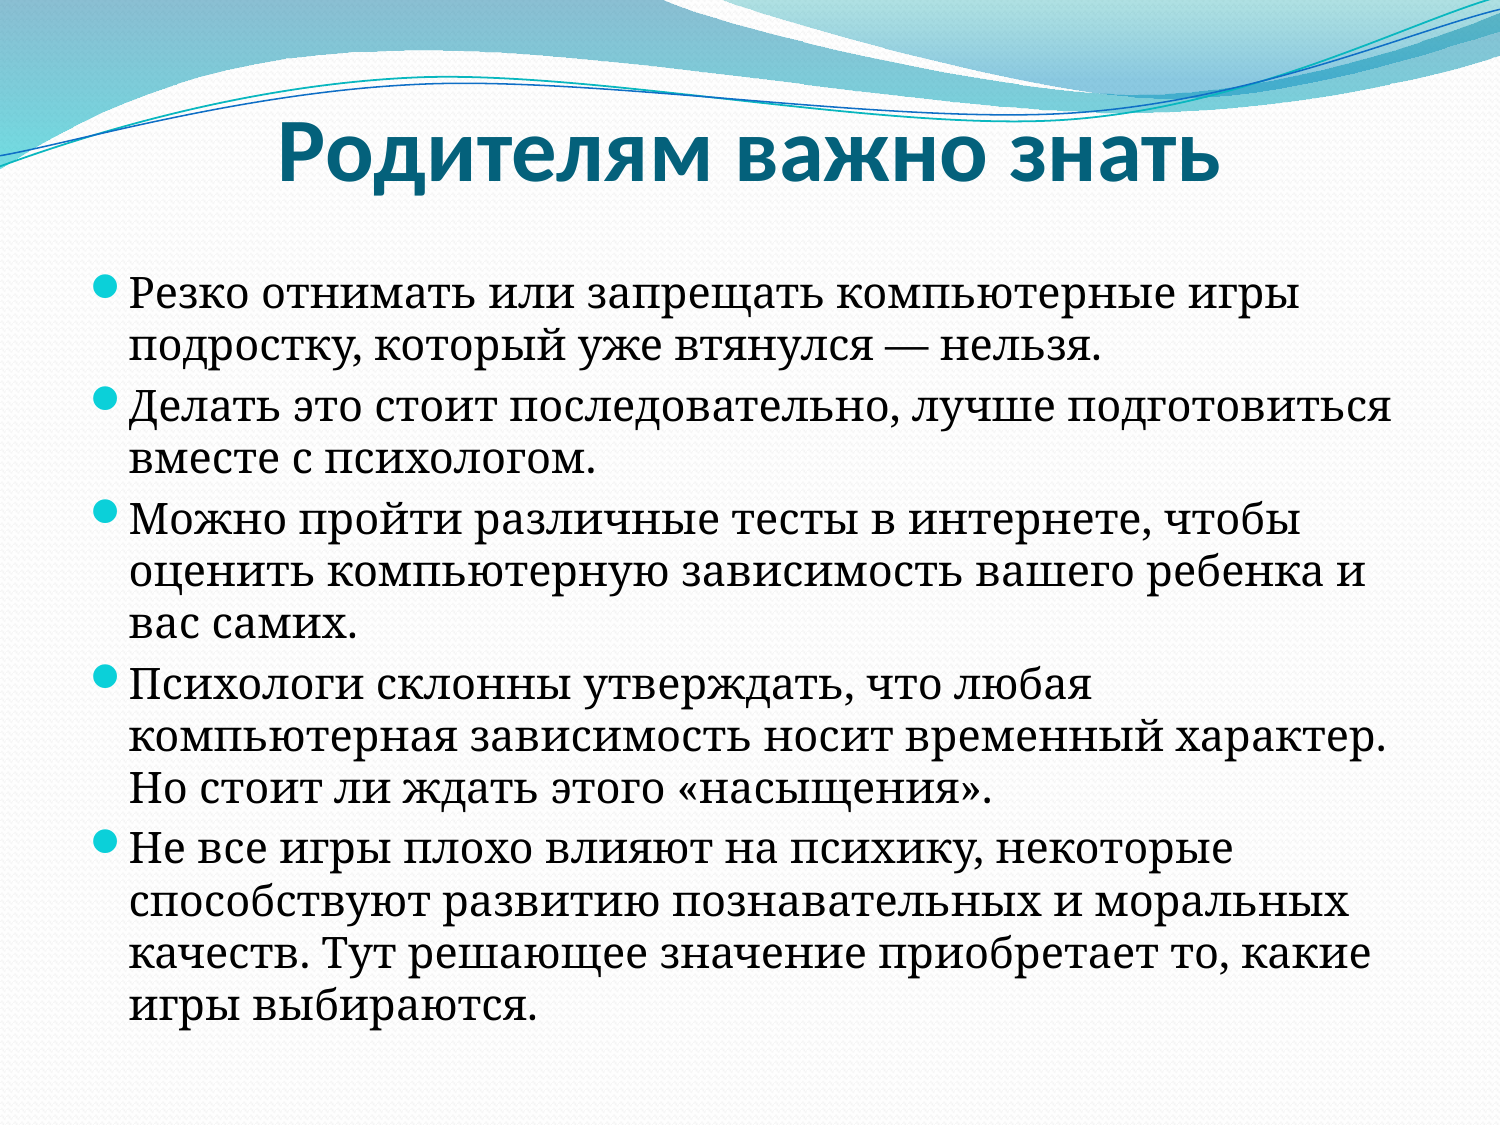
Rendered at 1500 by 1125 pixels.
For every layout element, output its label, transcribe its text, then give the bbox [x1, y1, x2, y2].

title Родителям важно знать [75, 82, 1425, 200]
list Резко отнимать или запрещать компьютерные игры подростку, который уже втянулся — нельзя. Делать это стоит последовательно, лучше подготовиться вместе с психологом. Можно пройти различные тесты в интернете, чтобы оценить компьютерную зависимость вашего ребенка и вас самих. Психологи склонны утверждать, что любая компьютерная зависимость носит временный характер. Но стоит ли ждать этого «насыщения». Не все игры плохо влияют на психику, некоторые способствуют развитию познавательных и моральных качеств. Тут решающее значение приобретает то, какие игры выбираются. [75, 257, 1425, 1038]
